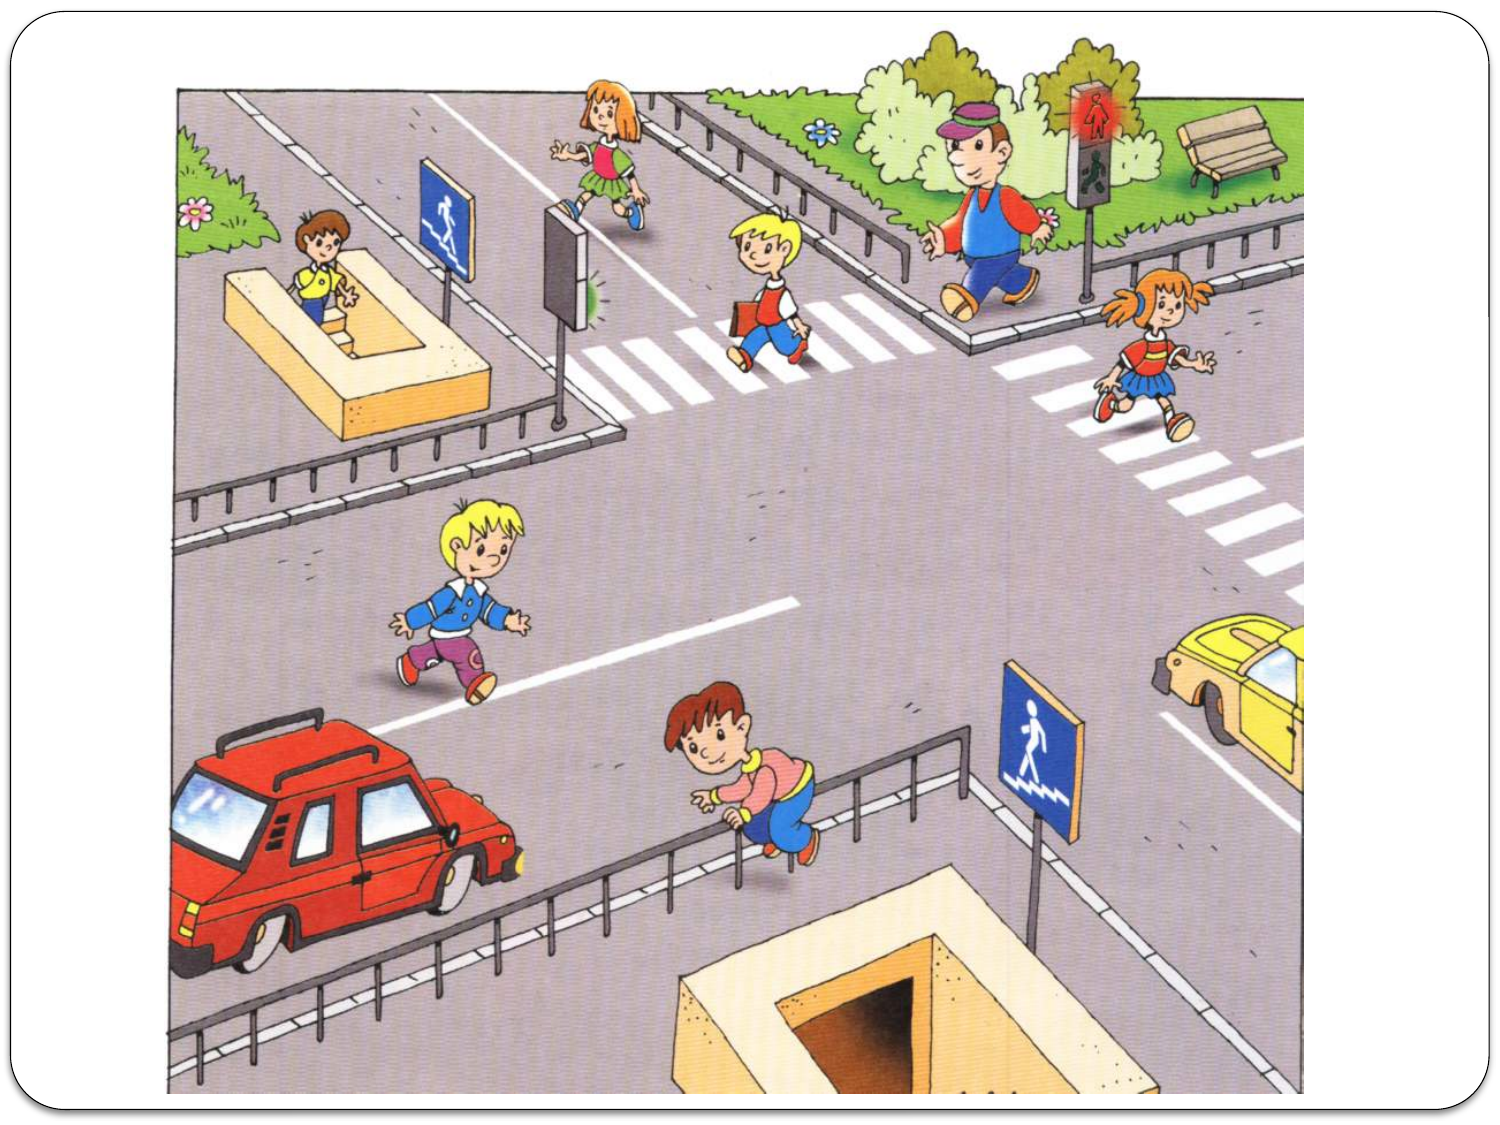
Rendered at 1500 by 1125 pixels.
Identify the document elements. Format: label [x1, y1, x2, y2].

list [163, 23, 1304, 1094]
